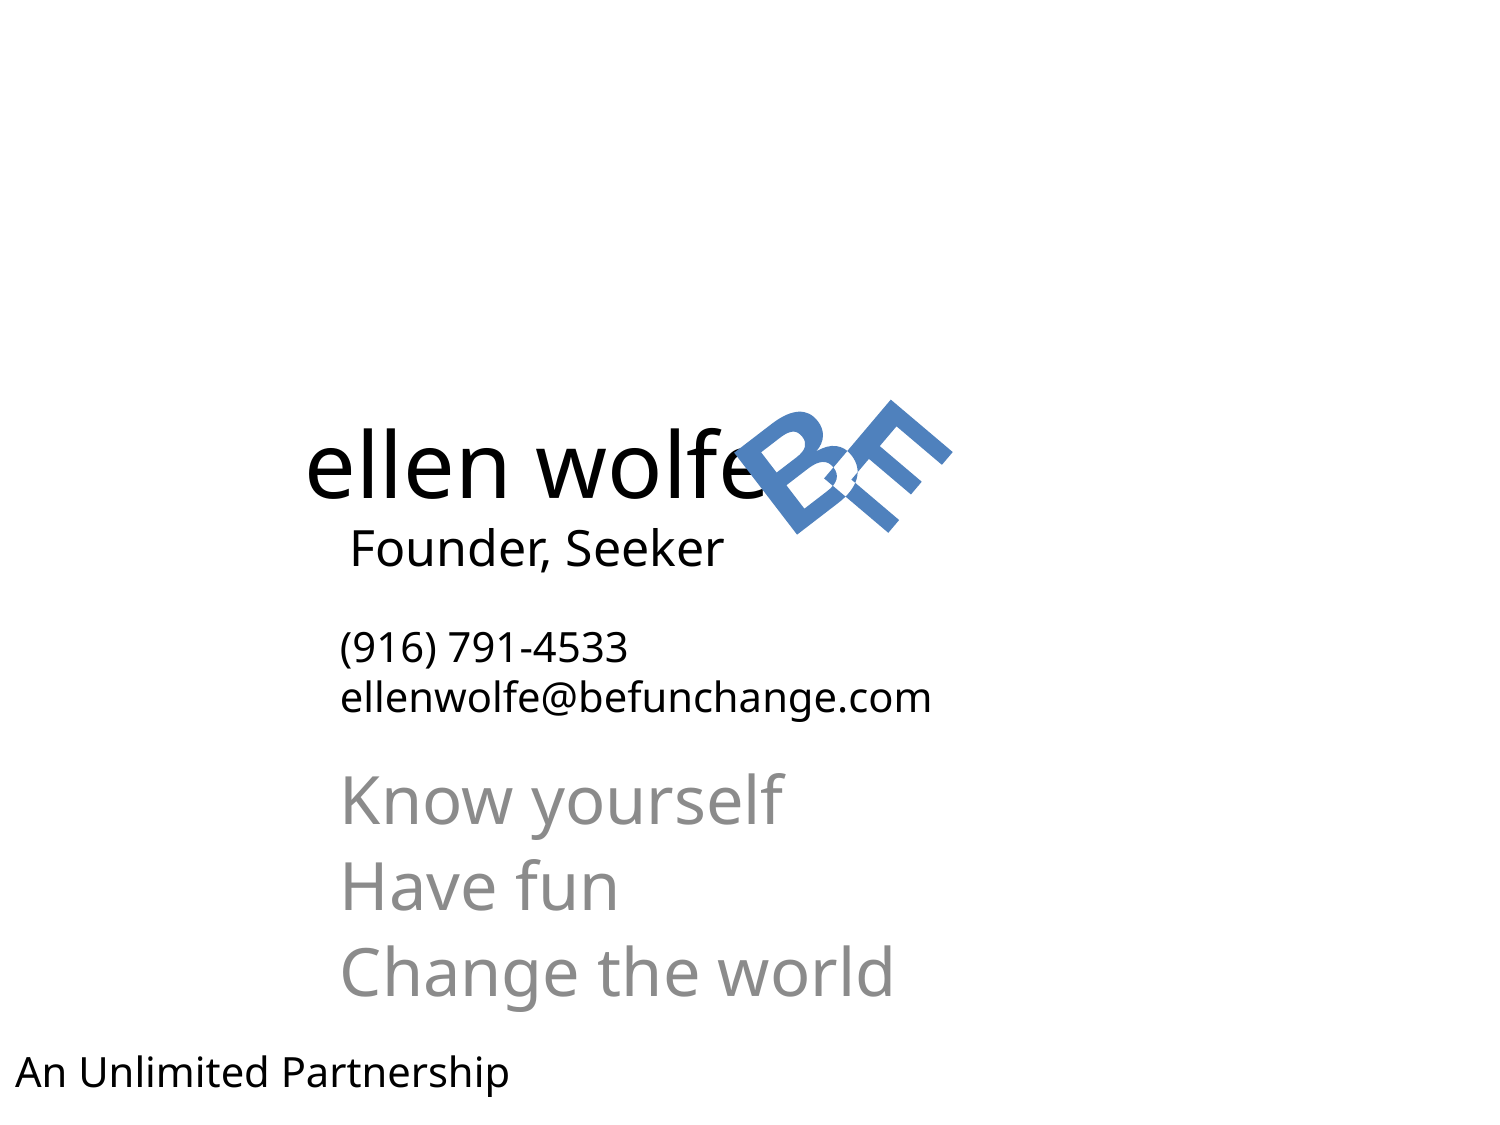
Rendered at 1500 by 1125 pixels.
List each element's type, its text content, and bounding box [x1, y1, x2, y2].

text_box An Unlimited Partnership [0, 975, 688, 1125]
subtitle Know yourself Have fun Change the world [324, 750, 1375, 1038]
title ellen wolfe Founder, Seeker [262, 371, 813, 613]
text_box (916) 791-4533 ellenwolfe@befunchange.com [324, 575, 1013, 817]
